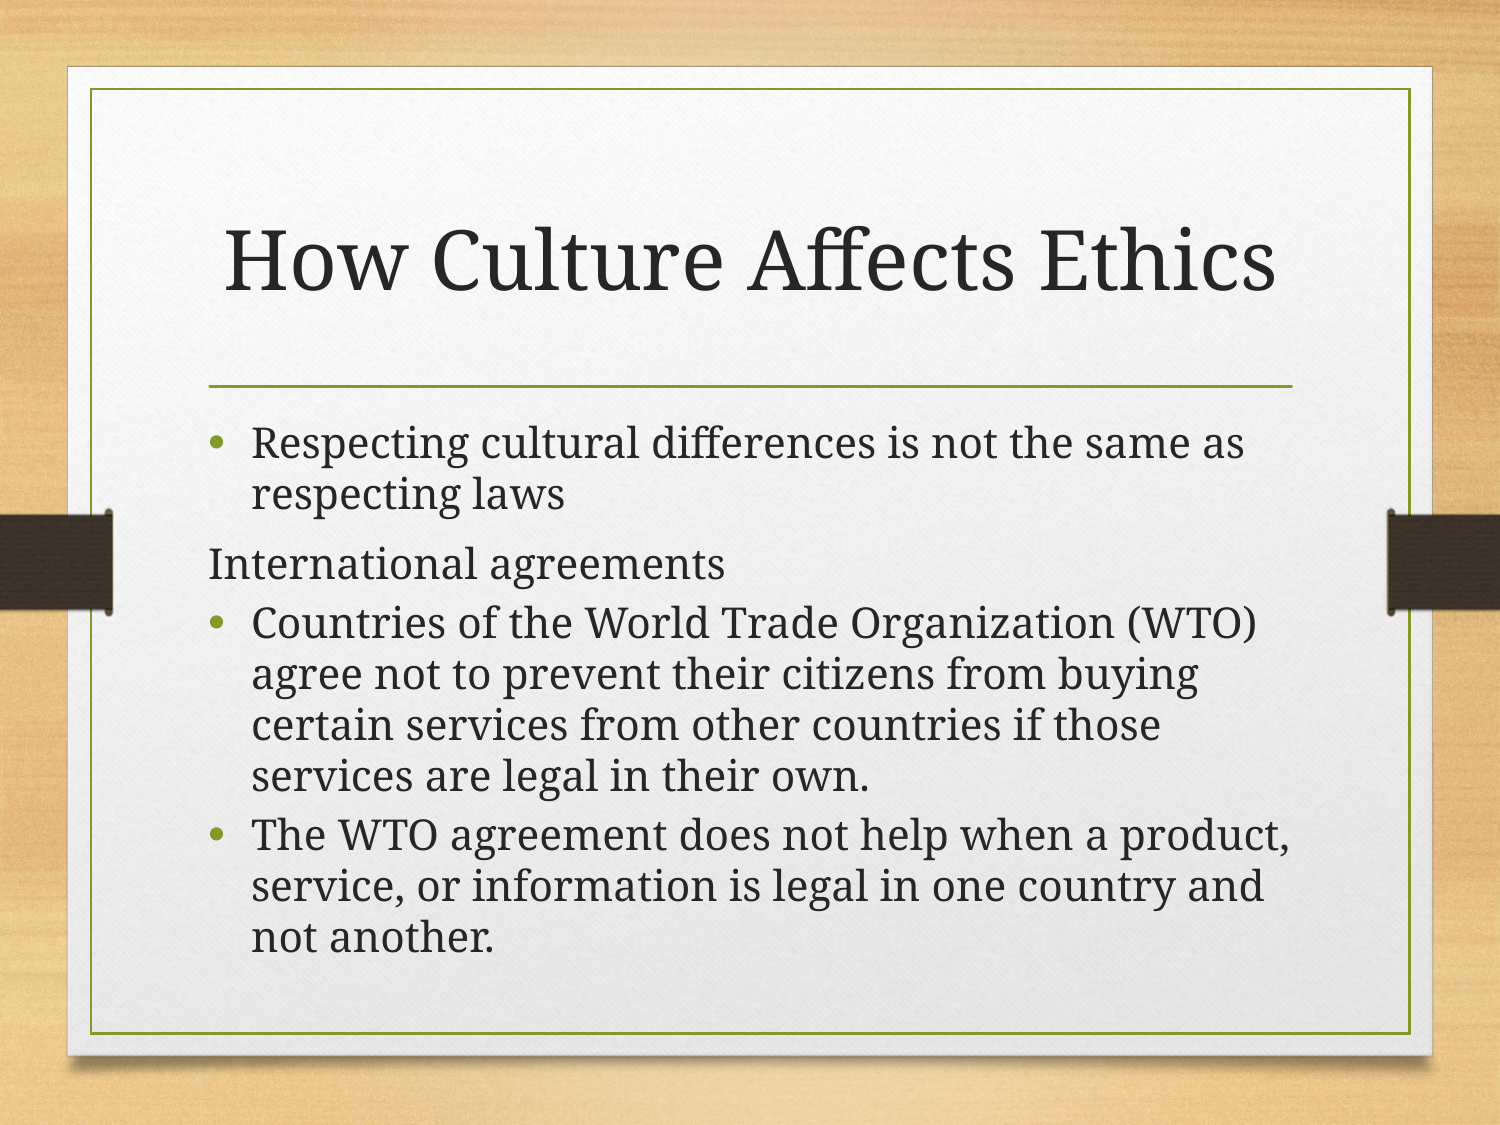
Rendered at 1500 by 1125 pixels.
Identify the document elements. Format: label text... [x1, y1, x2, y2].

list Respecting cultural differences is not the same as respecting laws International agreements Countries of the World Trade Organization (WTO) agree not to prevent their citizens from buying certain services from other countries if those services are legal in their own. The WTO agreement does not help when a product, service, or information is legal in one country and not another. [193, 408, 1309, 974]
title How Culture Affects Ethics [193, 150, 1309, 365]
picture [0, 0, 1500, 1125]
